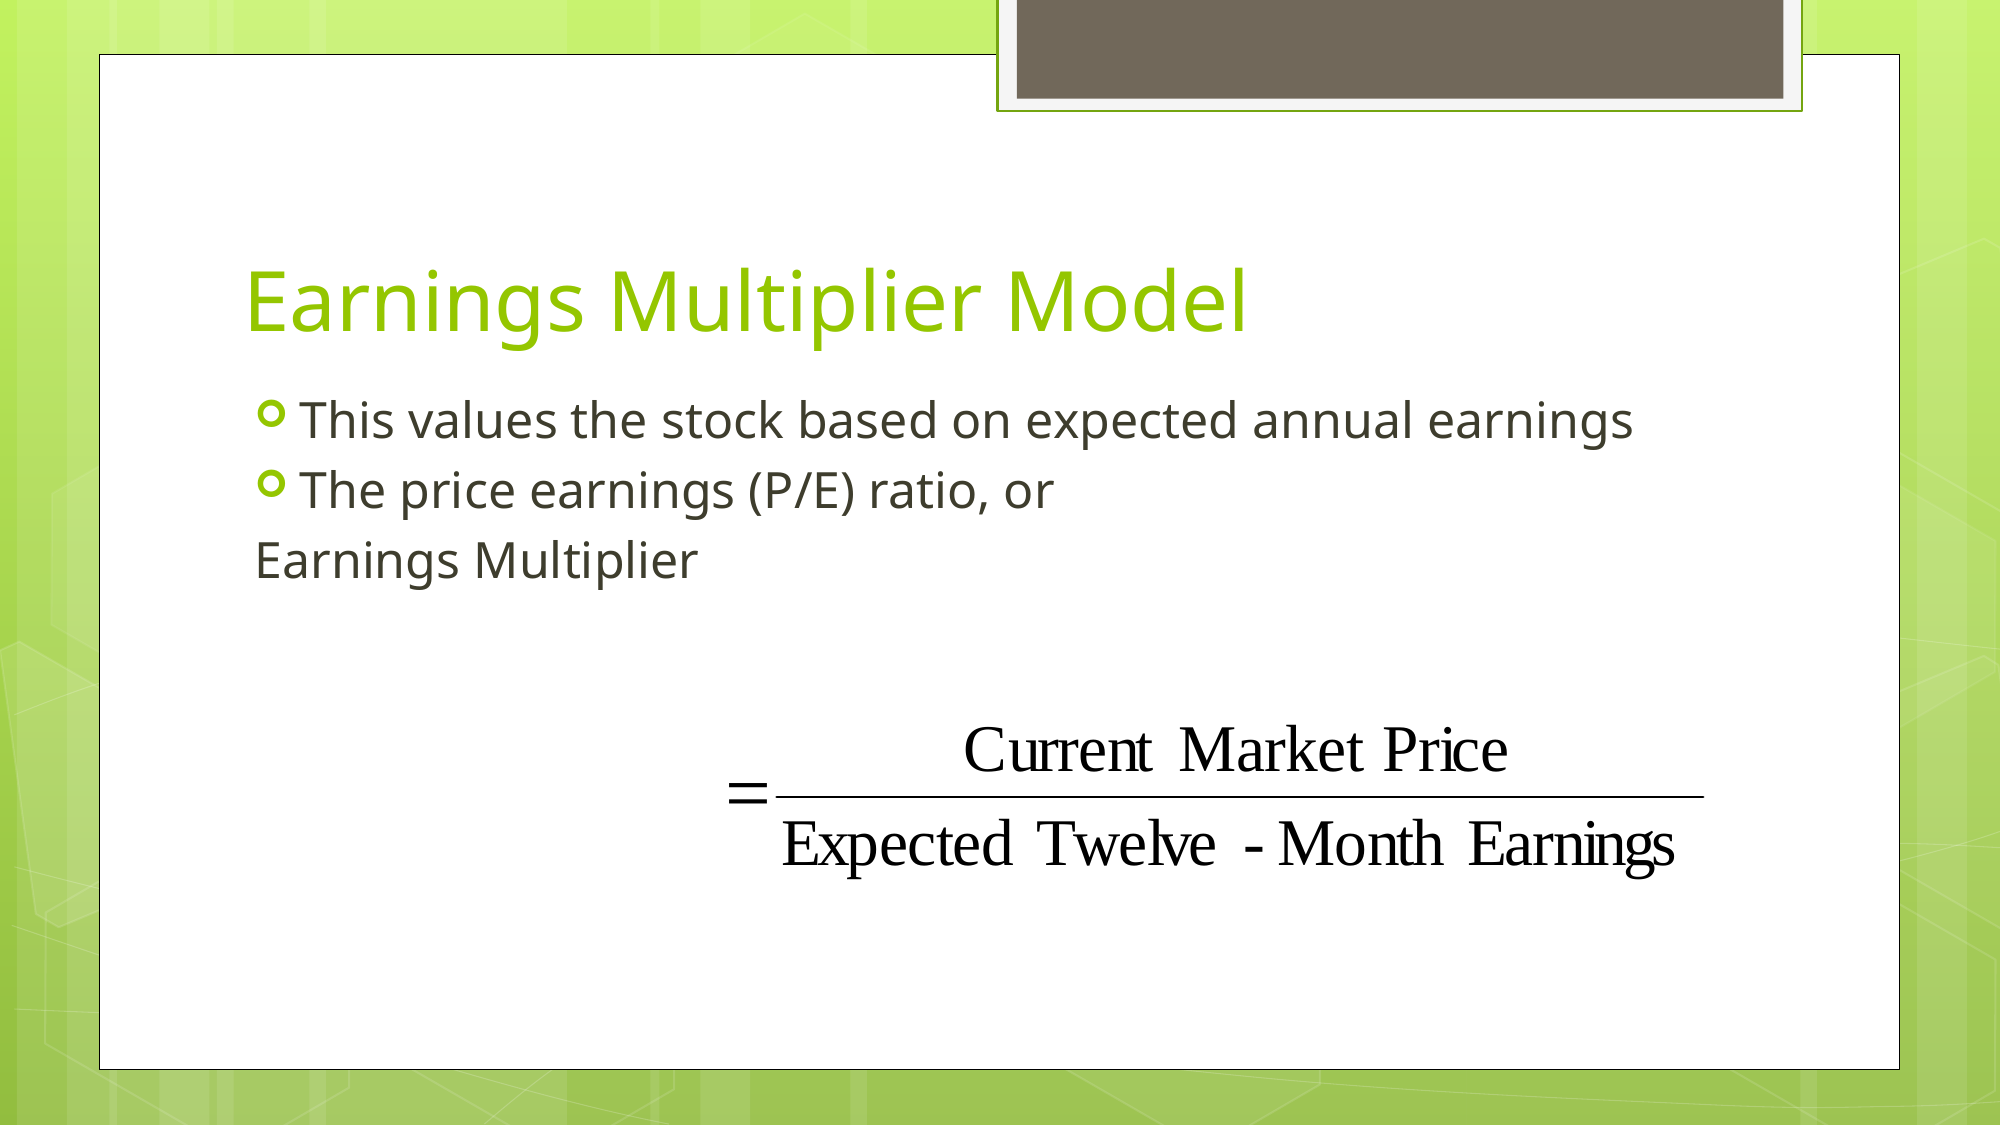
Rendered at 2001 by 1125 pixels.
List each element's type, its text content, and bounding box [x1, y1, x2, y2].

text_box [712, 707, 1713, 888]
list This values the stock based on expected annual earnings The price earnings (P/E) ratio, or Earnings Multiplier [228, 381, 1711, 957]
title Earnings Multiplier Model [228, 168, 1765, 357]
